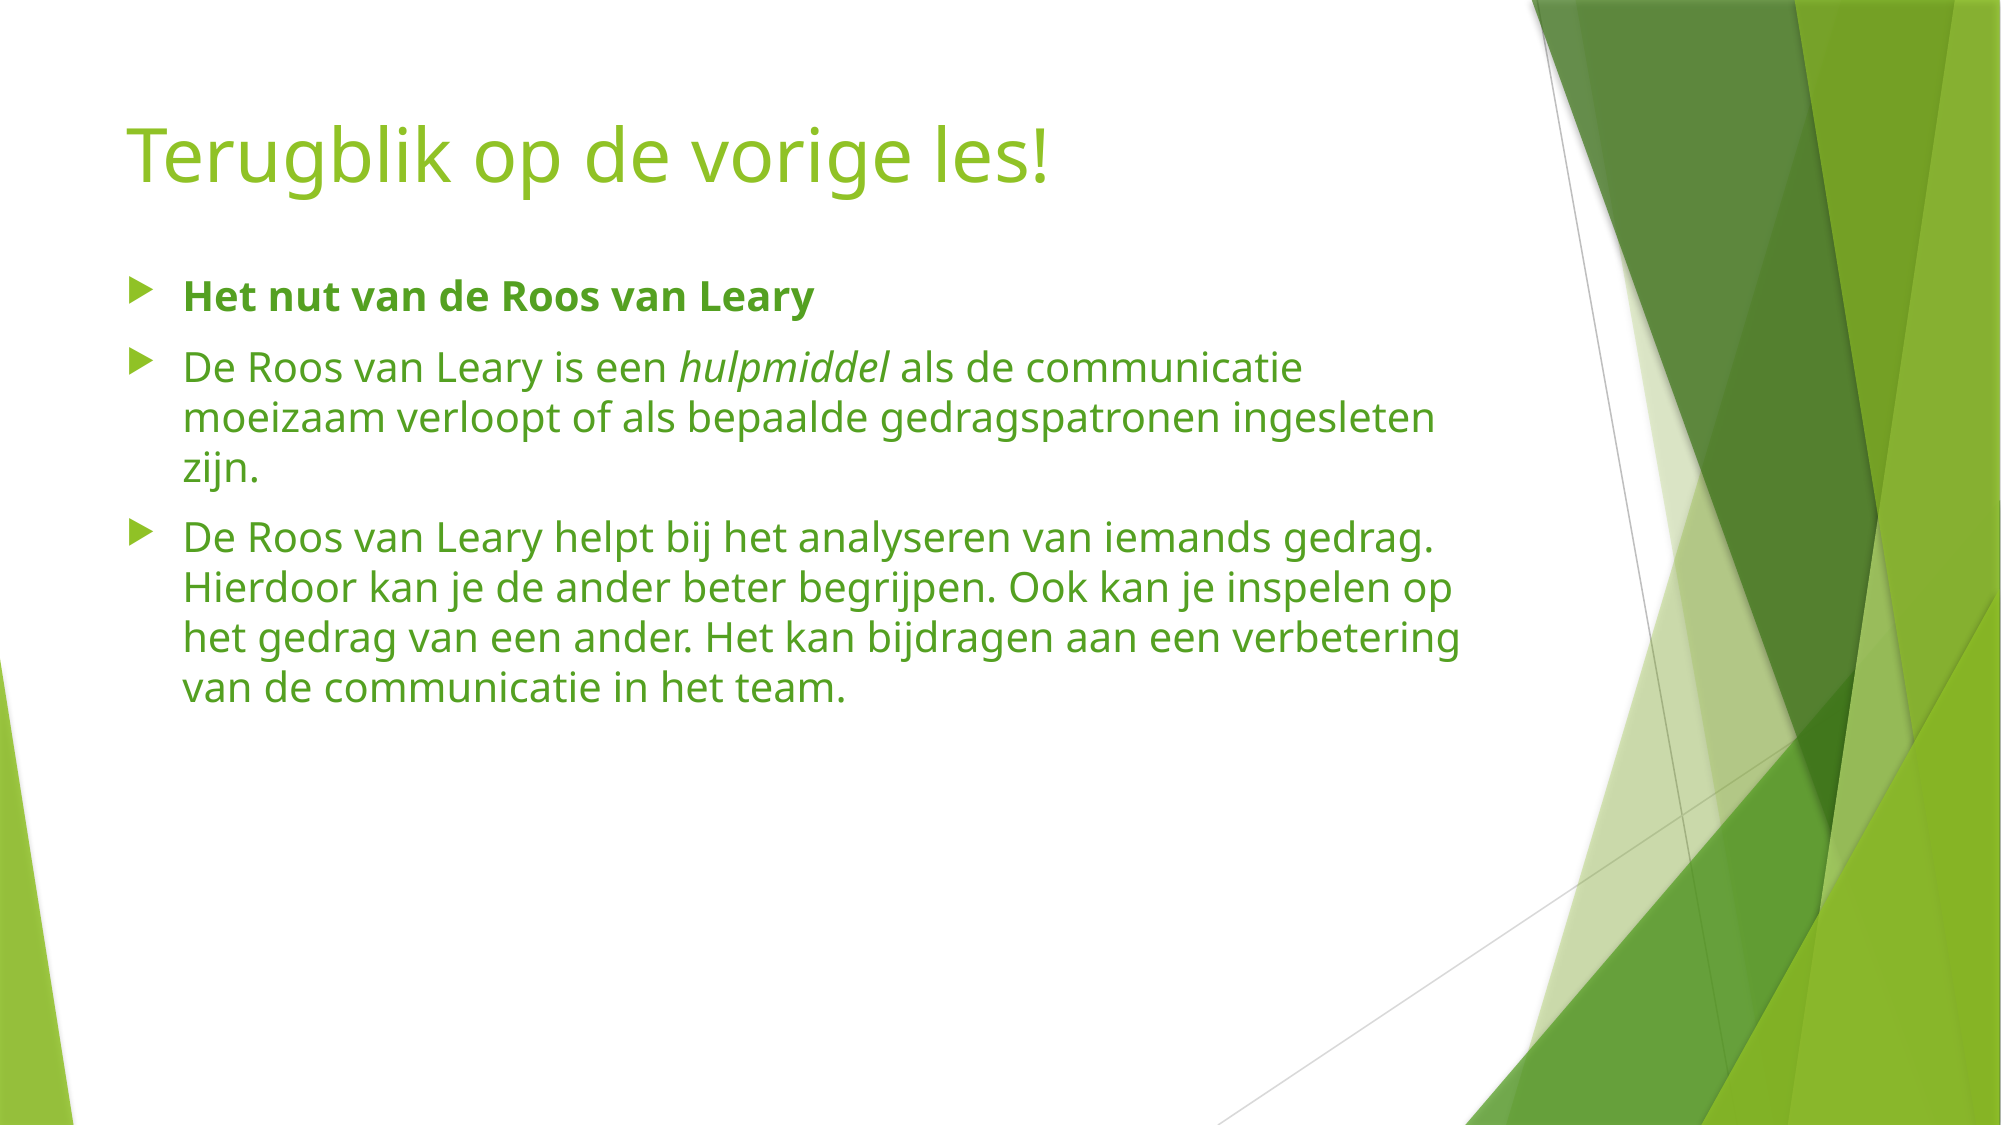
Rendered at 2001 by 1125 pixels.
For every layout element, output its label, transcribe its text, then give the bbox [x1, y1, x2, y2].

list Het nut van de Roos van Leary De Roos van Leary is een hulpmiddel als de communicatie moeizaam verloopt of als bepaalde gedragspatronen ingesleten zijn. De Roos van Leary helpt bij het analyseren van iemands gedrag. Hierdoor kan je de ander beter begrijpen. Ook kan je inspelen op het gedrag van een ander. Het kan bijdragen aan een verbetering van de communicatie in het team. [111, 261, 1522, 1063]
title Terugblik op de vorige les! [111, 99, 1522, 261]
